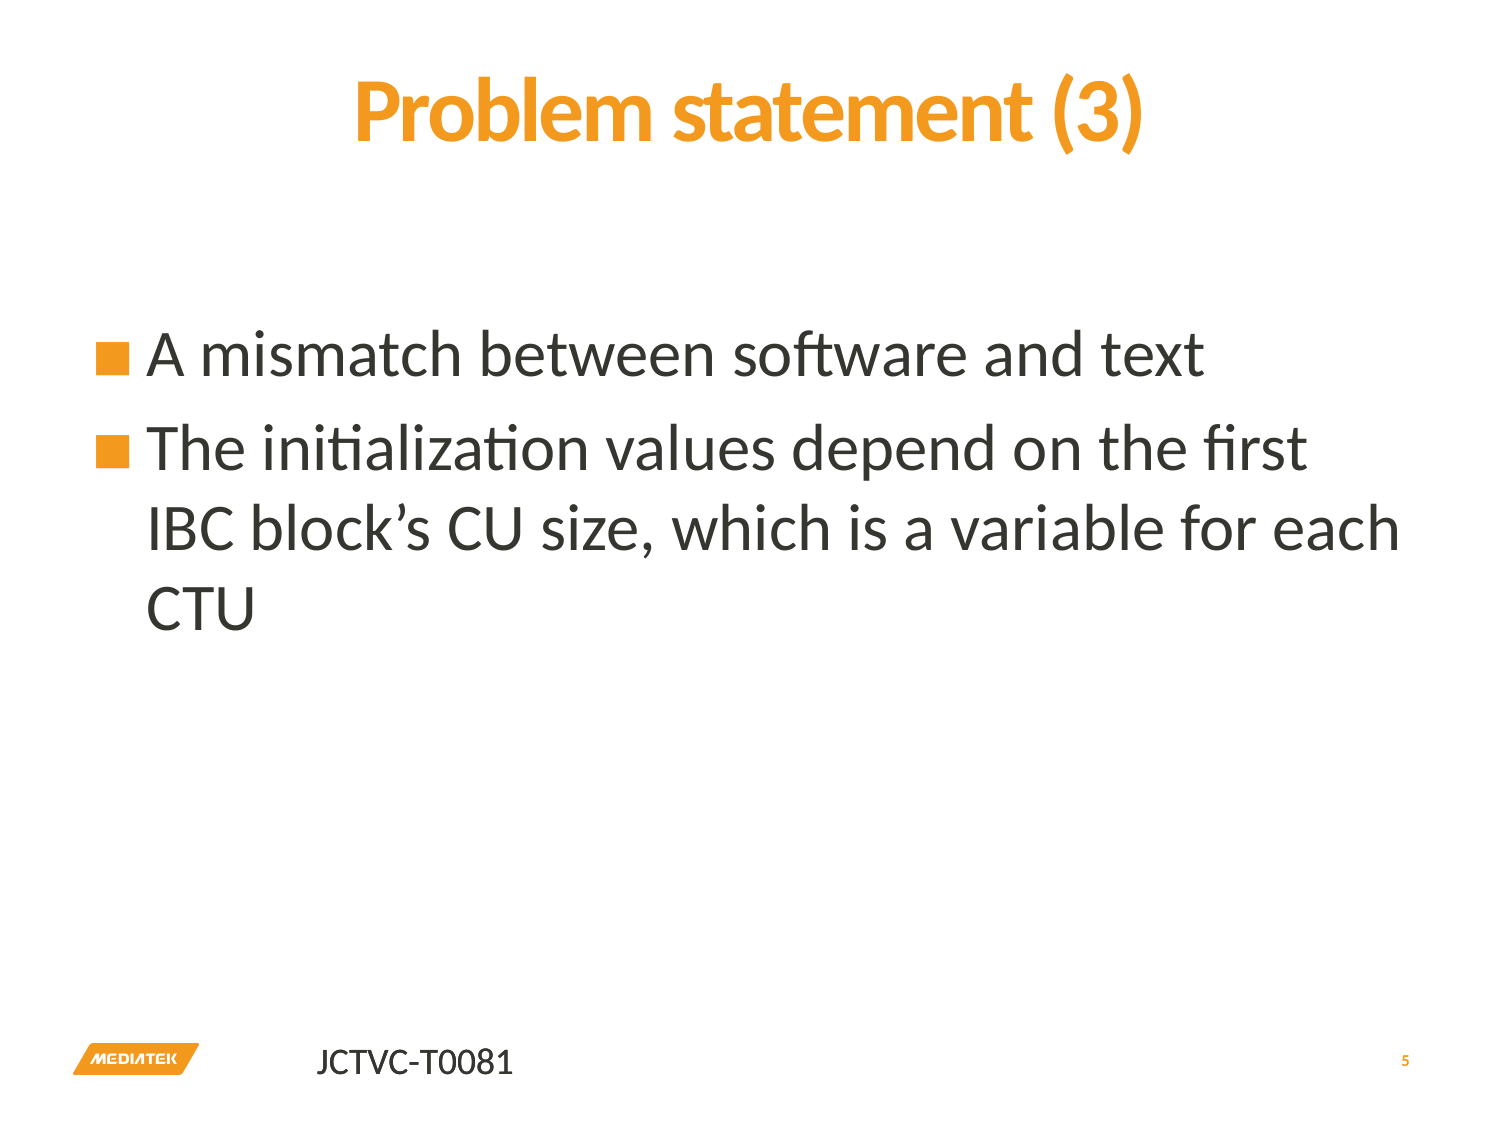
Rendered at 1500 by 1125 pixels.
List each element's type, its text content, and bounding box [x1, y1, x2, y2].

picture [73, 1043, 199, 1075]
slide_number 5 [1251, 1029, 1425, 1090]
title Problem statement (3) [75, 70, 1425, 257]
list A mismatch between software and text The initialization values depend on the first IBC block’s CU size, which is a variable for each CTU [75, 302, 1425, 1014]
